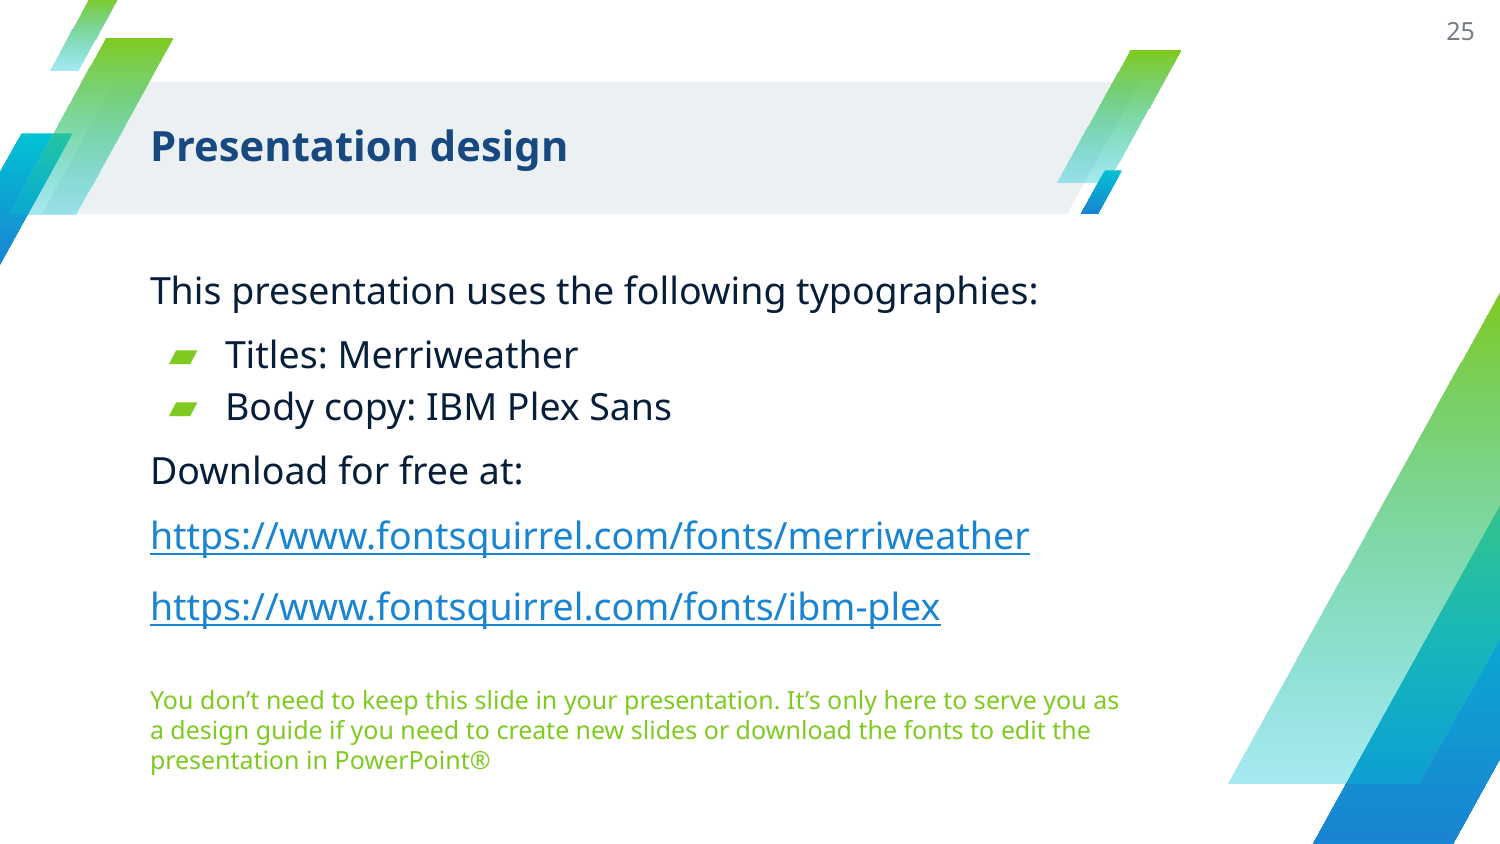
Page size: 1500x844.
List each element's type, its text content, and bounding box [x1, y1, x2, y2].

list This presentation uses the following typographies: Titles: Merriweather Body copy: IBM Plex Sans Download for free at: https://www.fontsquirrel.com/fonts/merriweather https://www.fontsquirrel.com/fonts/ibm-plex [150, 259, 1299, 752]
slide_number ‹#› [1403, 0, 1475, 65]
title Presentation design [150, 81, 1139, 215]
text_box You don’t need to keep this slide in your presentation. It’s only here to serve you as a design guide if you need to create new slides or download the fonts to edit the presentation in PowerPoint® [150, 684, 1139, 773]
